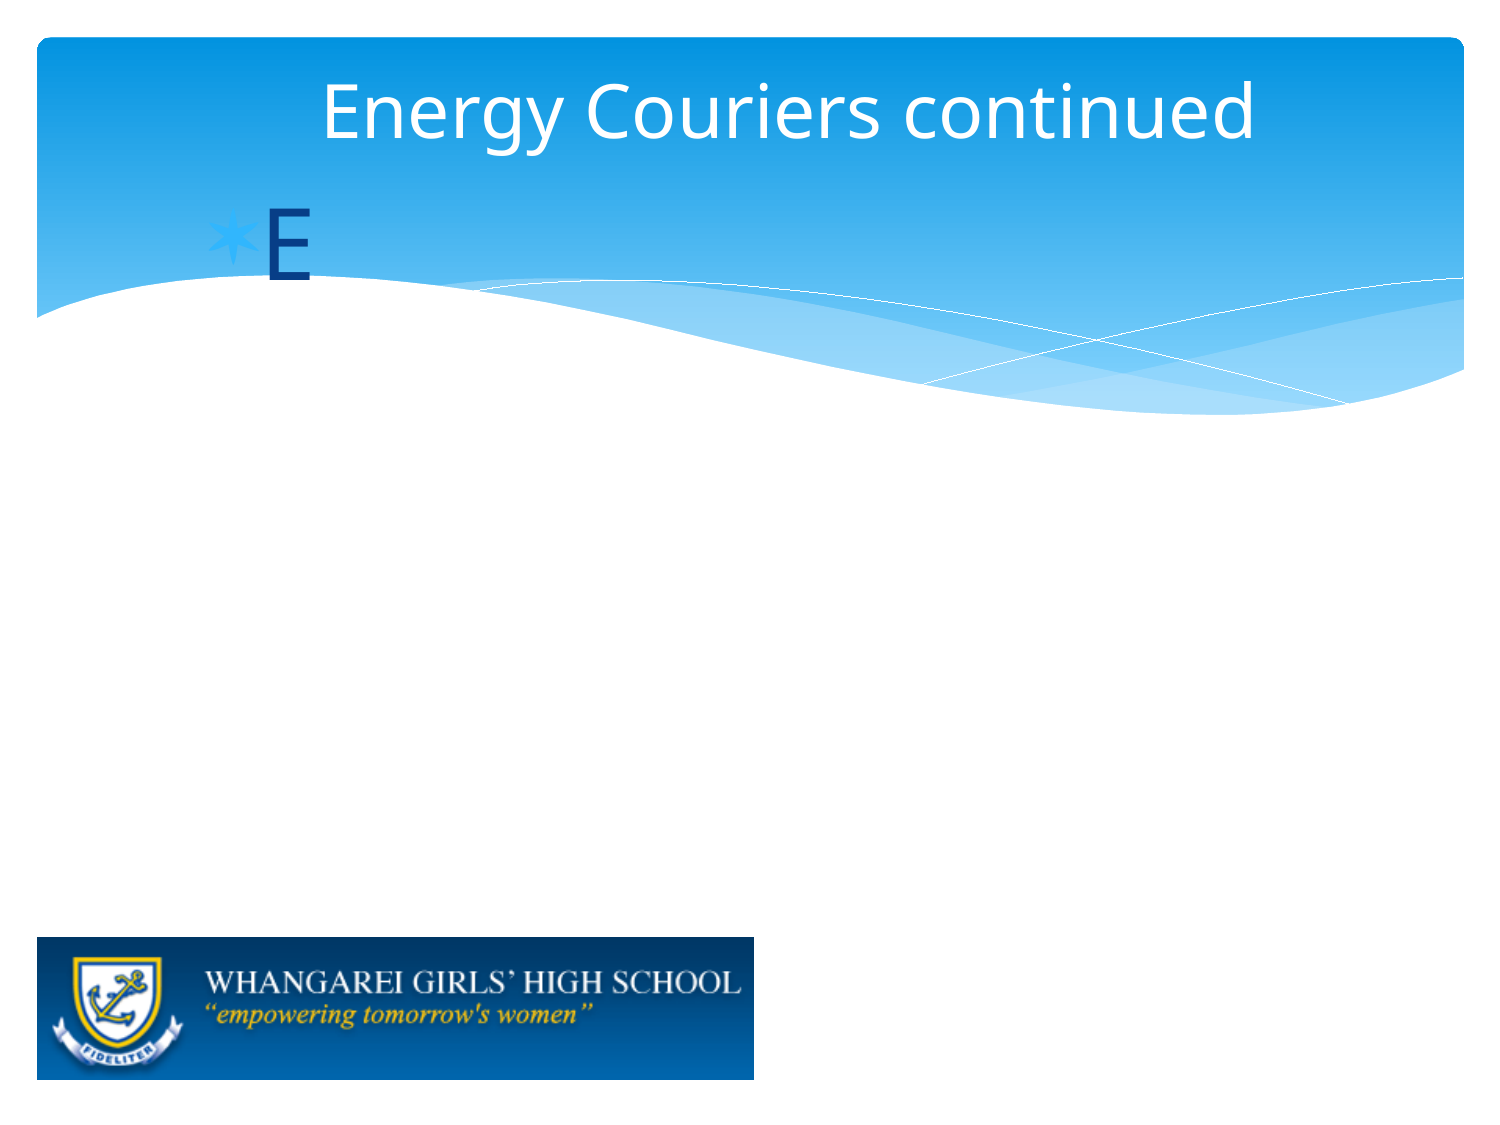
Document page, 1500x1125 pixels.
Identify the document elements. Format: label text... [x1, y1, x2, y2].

picture [37, 937, 754, 1080]
title Energy Couriers continued [183, 0, 1395, 218]
list E [194, 172, 1447, 1024]
